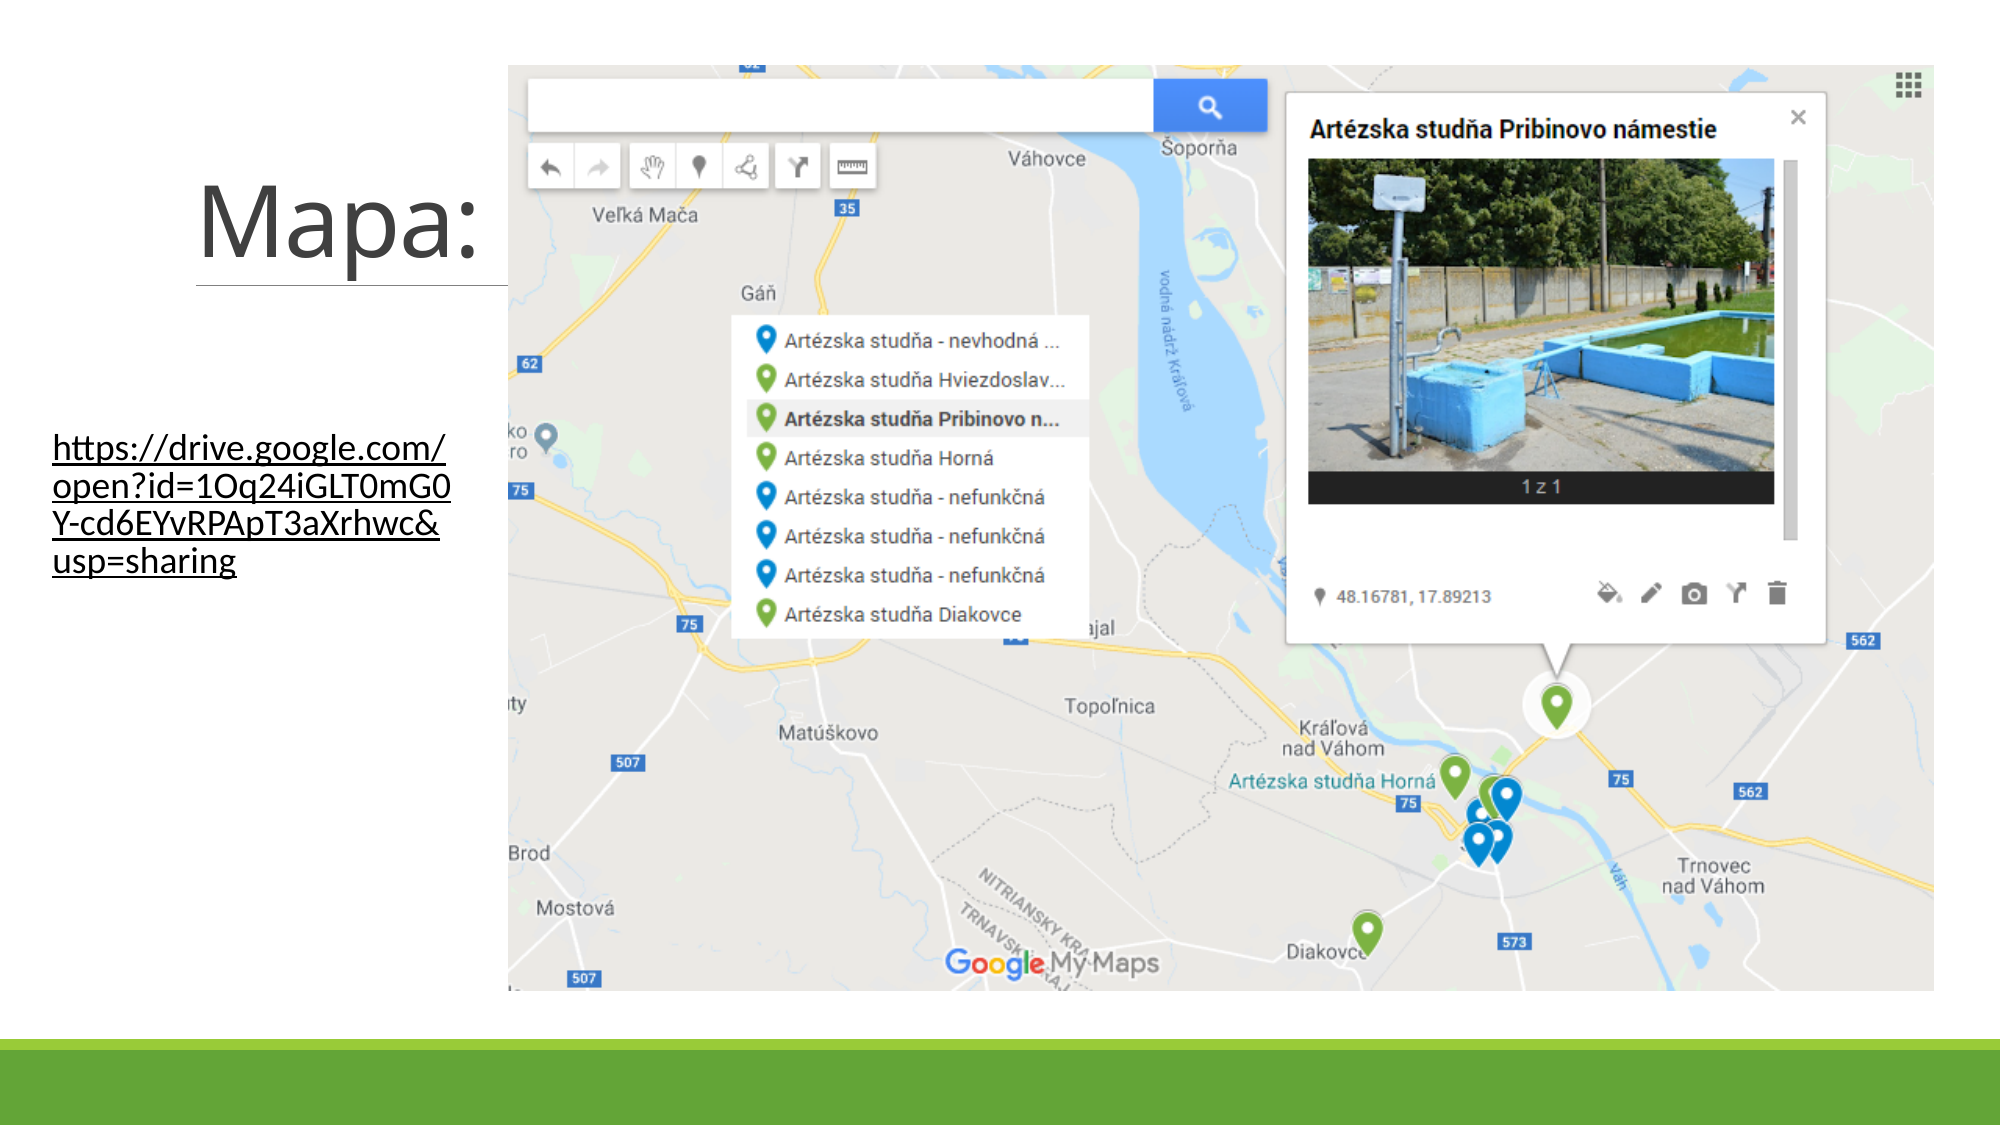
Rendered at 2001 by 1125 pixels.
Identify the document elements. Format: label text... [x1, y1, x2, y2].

text_box https://drive.google.com/open?id=1Oq24iGLT0mG0Y-cd6EYvRPApT3aXrhwc&usp=sharing [37, 415, 472, 521]
title Mapa: [180, 47, 1830, 285]
picture [508, 65, 1935, 992]
